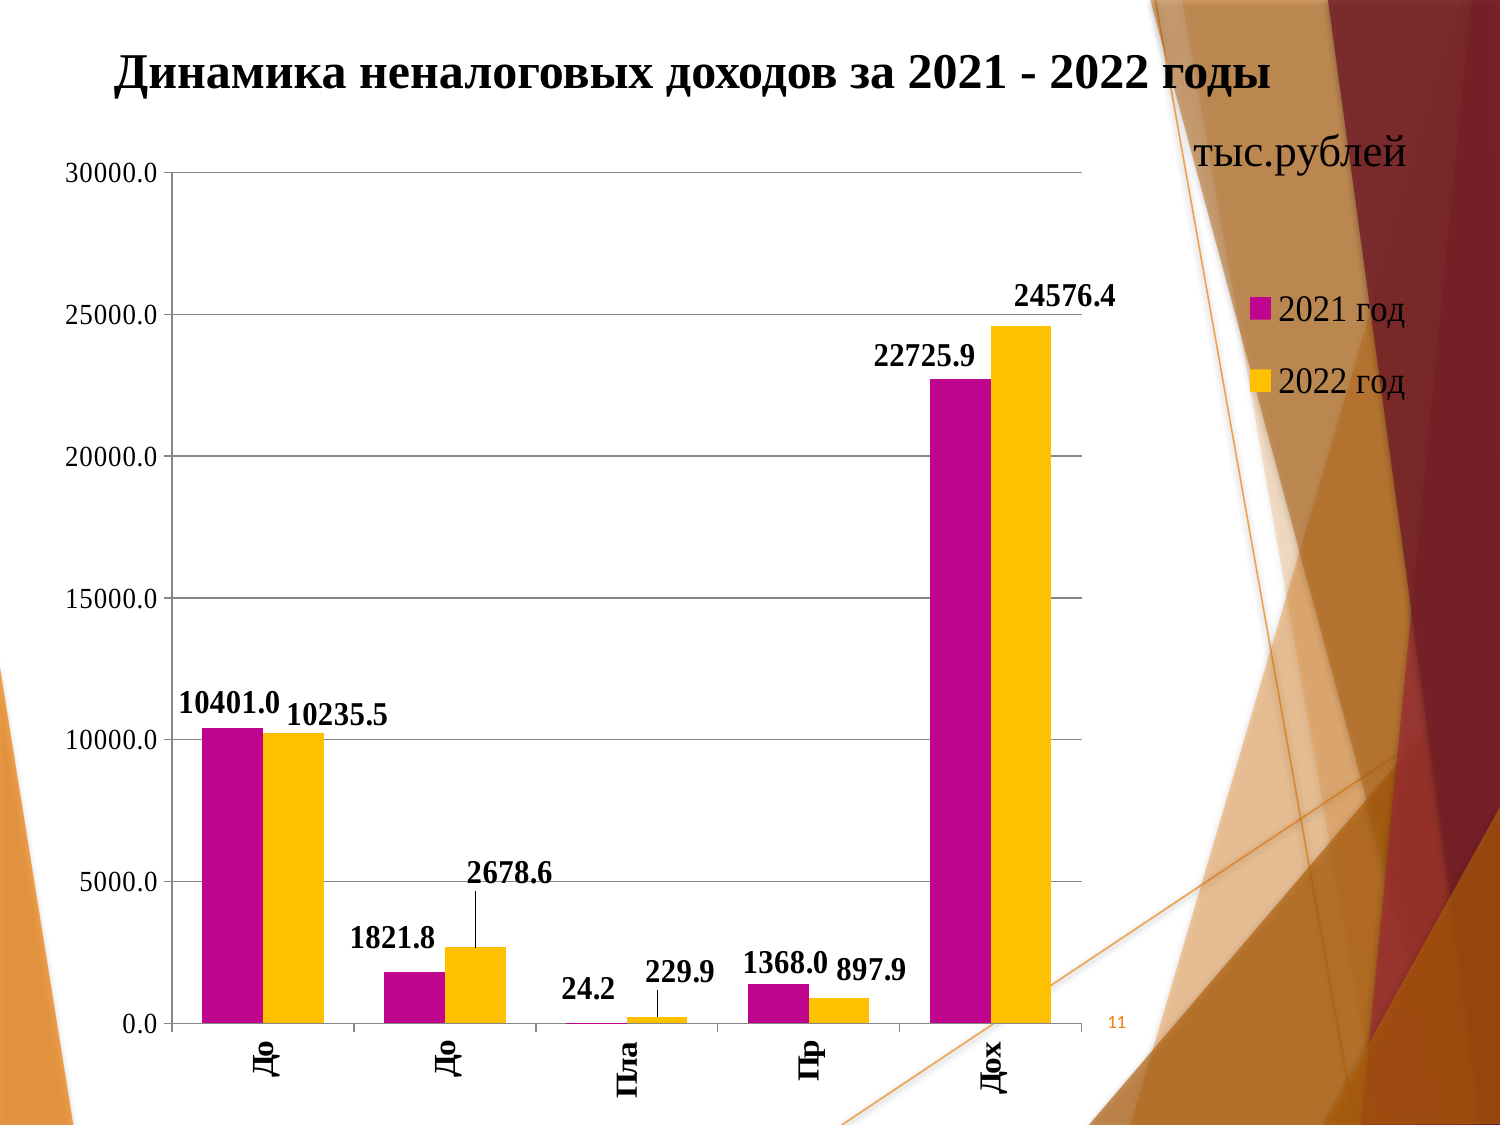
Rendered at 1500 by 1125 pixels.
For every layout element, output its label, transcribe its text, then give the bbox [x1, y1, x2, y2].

text_box тыс.рублей [1139, 113, 1461, 183]
title Динамика неналоговых доходов за 2021 - 2022 годы [17, 30, 1368, 114]
chart [64, 136, 1436, 1125]
